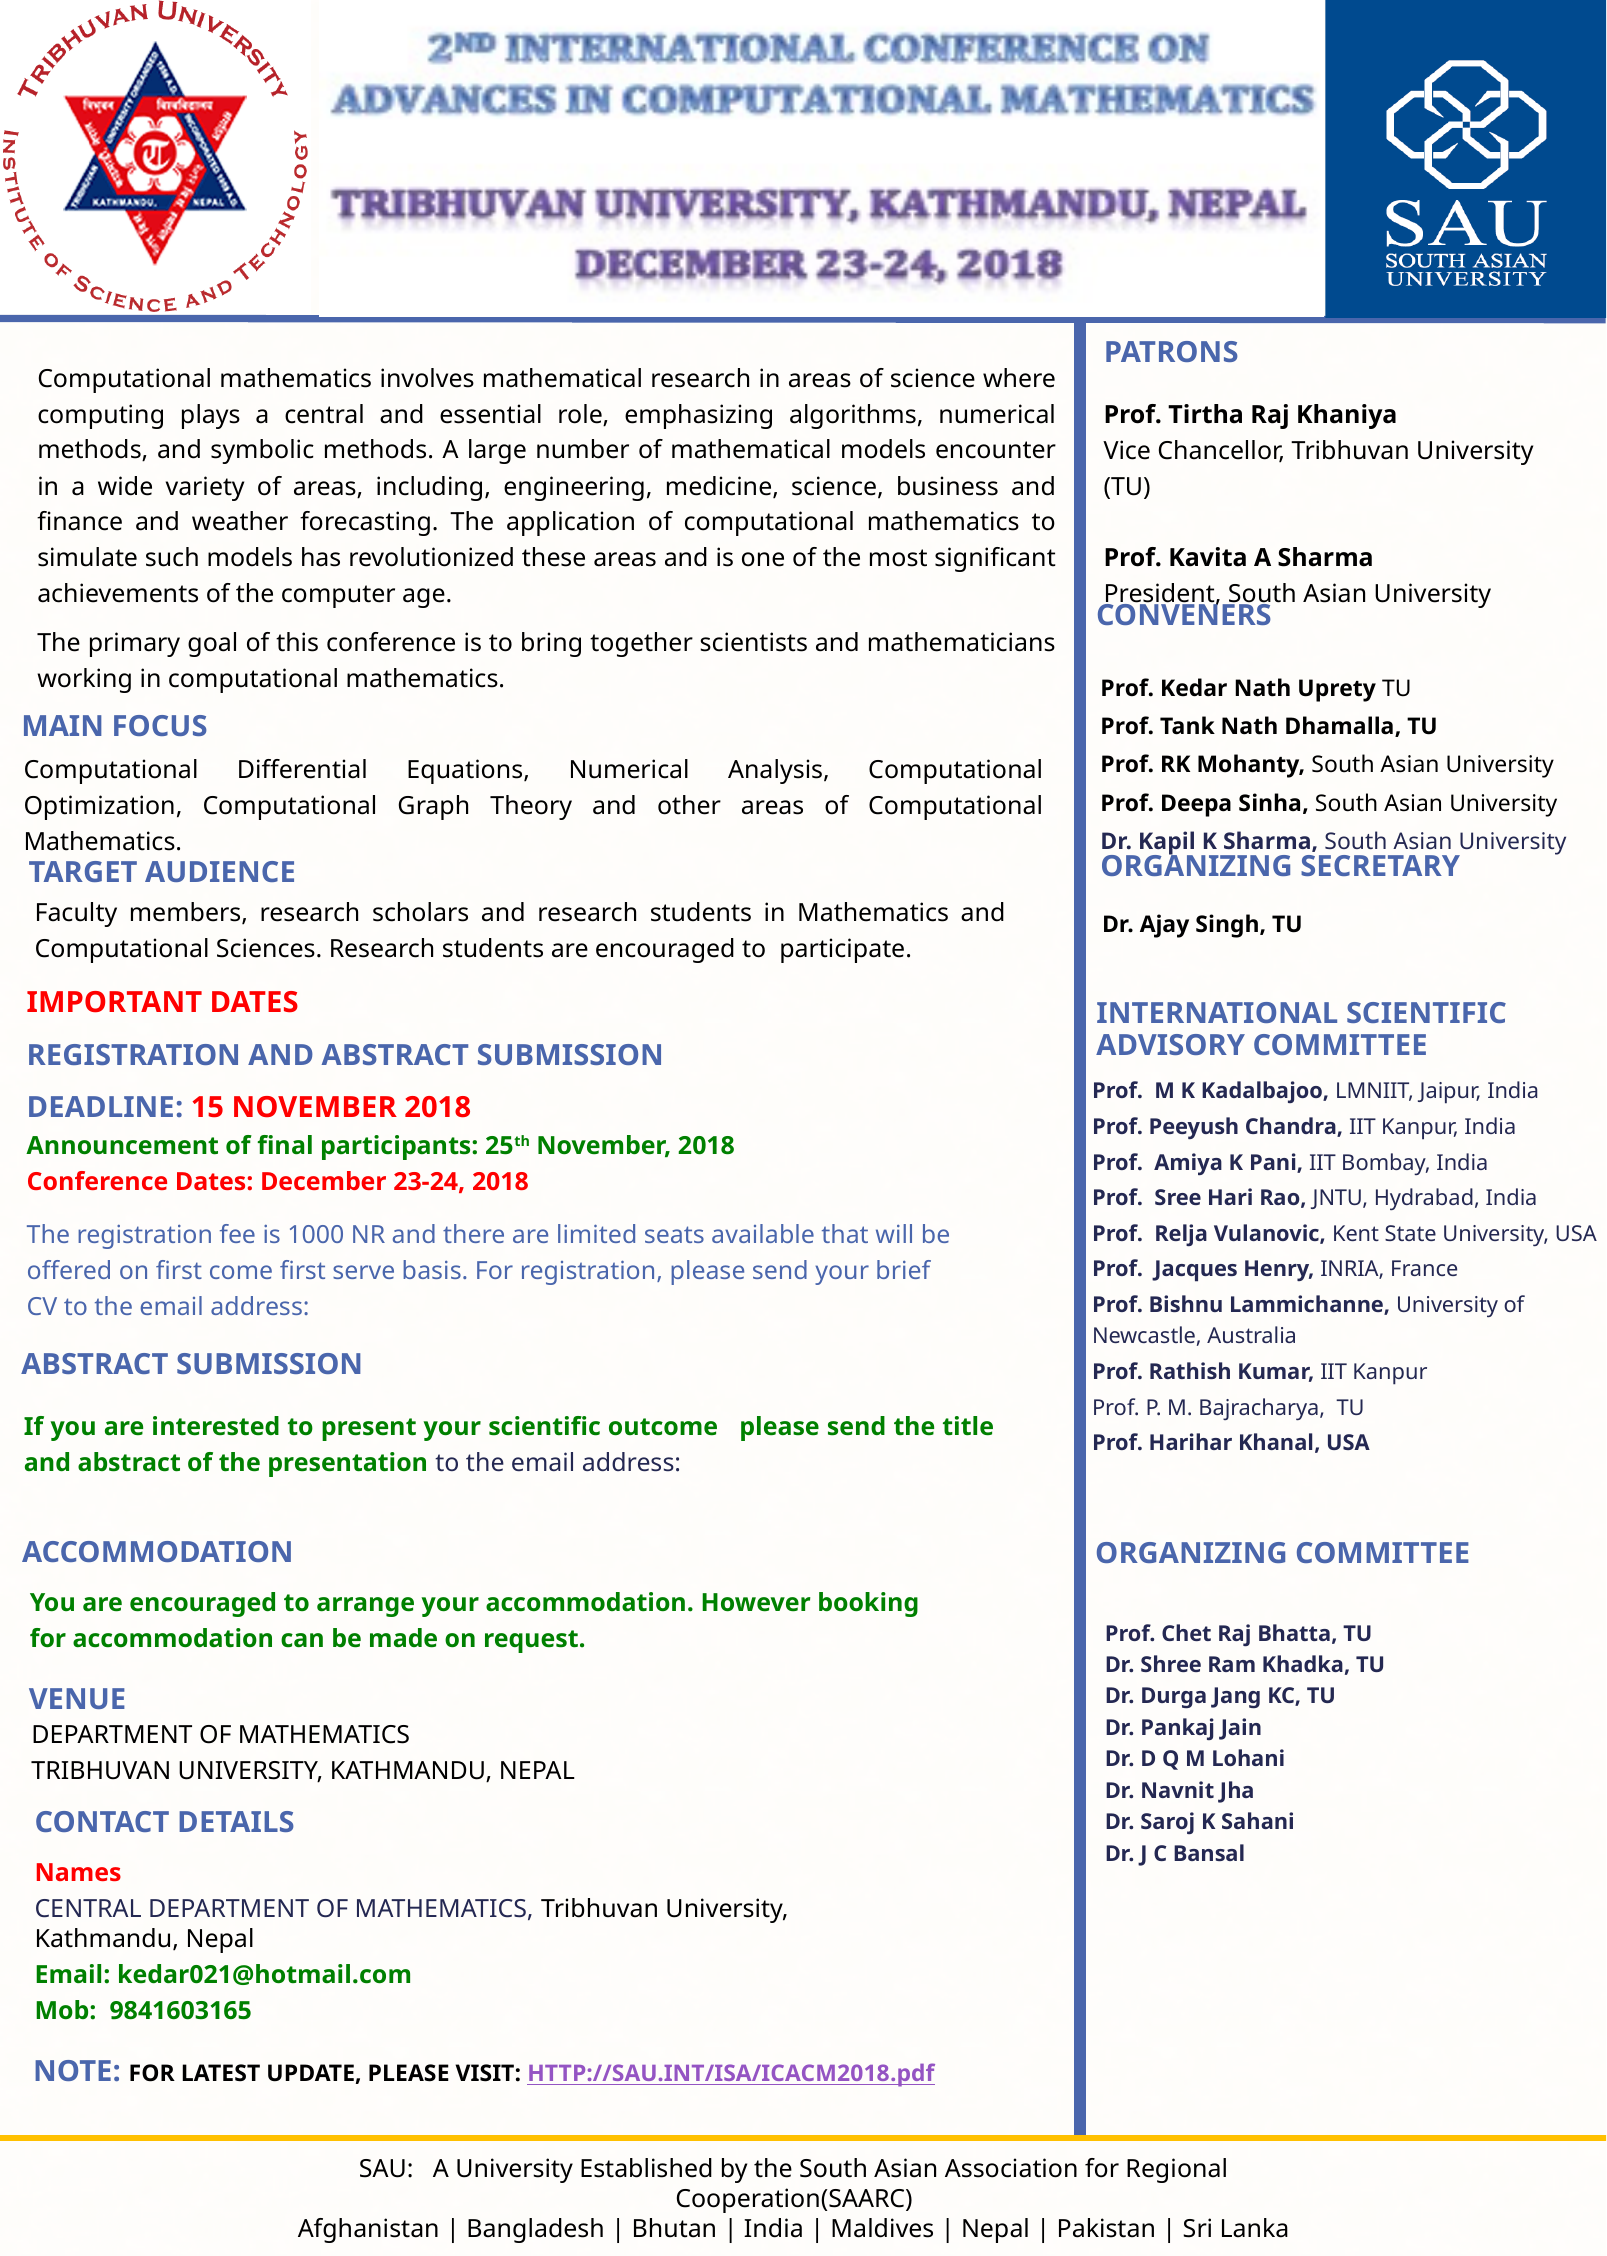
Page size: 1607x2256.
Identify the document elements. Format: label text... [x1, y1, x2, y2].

list Prof. Chet Raj Bhatta, TU Dr. Shree Ram Khadka, TU Dr. Durga Jang KC, TU Dr. Pankaj Jain Dr. D Q M Lohani Dr. Navnit Jha Dr. Saroj K Sahani Dr. J C Bansal [1104, 2141, 1544, 2148]
list If you are interested to present your scientific outcome please send the title and abstract of the presentation to the email address: [23, 1404, 996, 1514]
list Prof. Kedar Nath Uprety TU Prof. Tank Nath Dhamalla, TU Prof. RK Mohanty, South Asian University Prof. Deepa Sinha, South Asian University Dr. Kapil K Sharma, South Asian University [1100, 662, 1607, 827]
list CONTACT DETAILS [34, 1825, 435, 1854]
list Dr. Ajay Singh, TU [1102, 898, 1607, 983]
picture [1325, 0, 1607, 318]
list Accommodation [22, 1539, 955, 1558]
text_box SAU: A University Established by the South Asian Association for Regional Cooperation(SAARC) Afghanistan | Bangladesh | Bhutan | India | Maldives | Nepal | Pakistan | Sri Lanka [280, 2145, 1308, 2250]
list organizing committee [1095, 1525, 1587, 1570]
list Computational Differential Equations, Numerical Analysis, Computational Optimization, Computational Graph Theory and other areas of Computational Mathematics. [23, 747, 1045, 837]
list Important Dates Registration and Abstract Submission [26, 989, 960, 1081]
list INTERNATIONAL Scientific Advisory committee [1096, 993, 1582, 1062]
text_box Department of Mathematics Tribhuvan University, Kathmandu, nepal [31, 1718, 967, 1825]
list Main focus [21, 713, 992, 746]
list NOTE: For latest update, Please VISIT: http://sau.int/ISA/ICACM2018.pdf [33, 2042, 1074, 2137]
list Names CENTRAL DEPARTMENT OF MATHEMATICS, Tribhuvan University, Kathmandu, Nepal Email: kedar021@hotmail.com Mob: 9841603165 [34, 1855, 802, 1972]
list Prof. M K Kadalbajoo, LMNIIT, Jaipur, India Prof. Peeyush Chandra, IIT Kanpur, India Prof. Amiya K Pani, IIT Bombay, India Prof. Sree Hari Rao, JNTU, Hydrabad, India Prof. Relja Vulanovic, Kent State University, USA Prof. Jacques Henry, INRIA, France Prof. Bishnu Lammichanne, University of Newcastle, Australia Prof. Rathish Kumar, IIT Kanpur Prof. P. M. Bajracharya, TU Prof. Harihar Khanal, USA [1091, 1071, 1607, 1486]
list conveners [1096, 588, 1414, 633]
picture [319, 0, 1324, 317]
text_box Faculty members, research scholars and research students in Mathematics and Computational Sciences. Research students are encouraged to participate. [34, 890, 1008, 971]
list Organizing secretary [1100, 839, 1556, 884]
text_box Prof. Tirtha Raj Khaniya Vice Chancellor, Tribhuvan University (TU) Prof. Kavita A Sharma President, South Asian University [1103, 392, 1568, 572]
text_box You are encouraged to arrange your accommodation. However booking for accommodation can be made on request. [29, 1580, 962, 1692]
text_box Deadline: 15 November 2018 Announcement of final participants: 25th November, 2018 Conference Dates: December 23-24, 2018 The registration fee is 1000 NR and there are limited seats available that will be offered on first come first serve basis. For registration, please send your brief CV to the email address: [26, 1081, 962, 1332]
list venue [28, 1686, 964, 1729]
list Abstract submission [21, 1352, 954, 1396]
list Computational mathematics involves mathematical research in areas of science where computing plays a central and essential role, emphasizing algorithms, numerical methods, and symbolic methods. A large number of mathematical models encounter in a wide variety of areas, including, engineering, medicine, science, business and finance and weather forecasting. The application of computational mathematics to simulate such models has revolutionized these areas and is one of the most significant achievements of the computer age. The primary goal of this conference is to bring together scientists and mathematicians working in computational mathematics. [37, 356, 1058, 671]
list TARGET AUDIENCE [28, 859, 958, 885]
list patrons [1103, 332, 1422, 370]
list Prof. Chet Raj Bhatta, TU Dr. Shree Ram Khadka, TU Dr. Durga Jang KC, TU Dr. Pankaj Jain Dr. D Q M Lohani Dr. Navnit Jha Dr. Saroj K Sahani Dr. J C Bansal [1104, 1587, 1544, 2135]
picture [0, 0, 312, 314]
